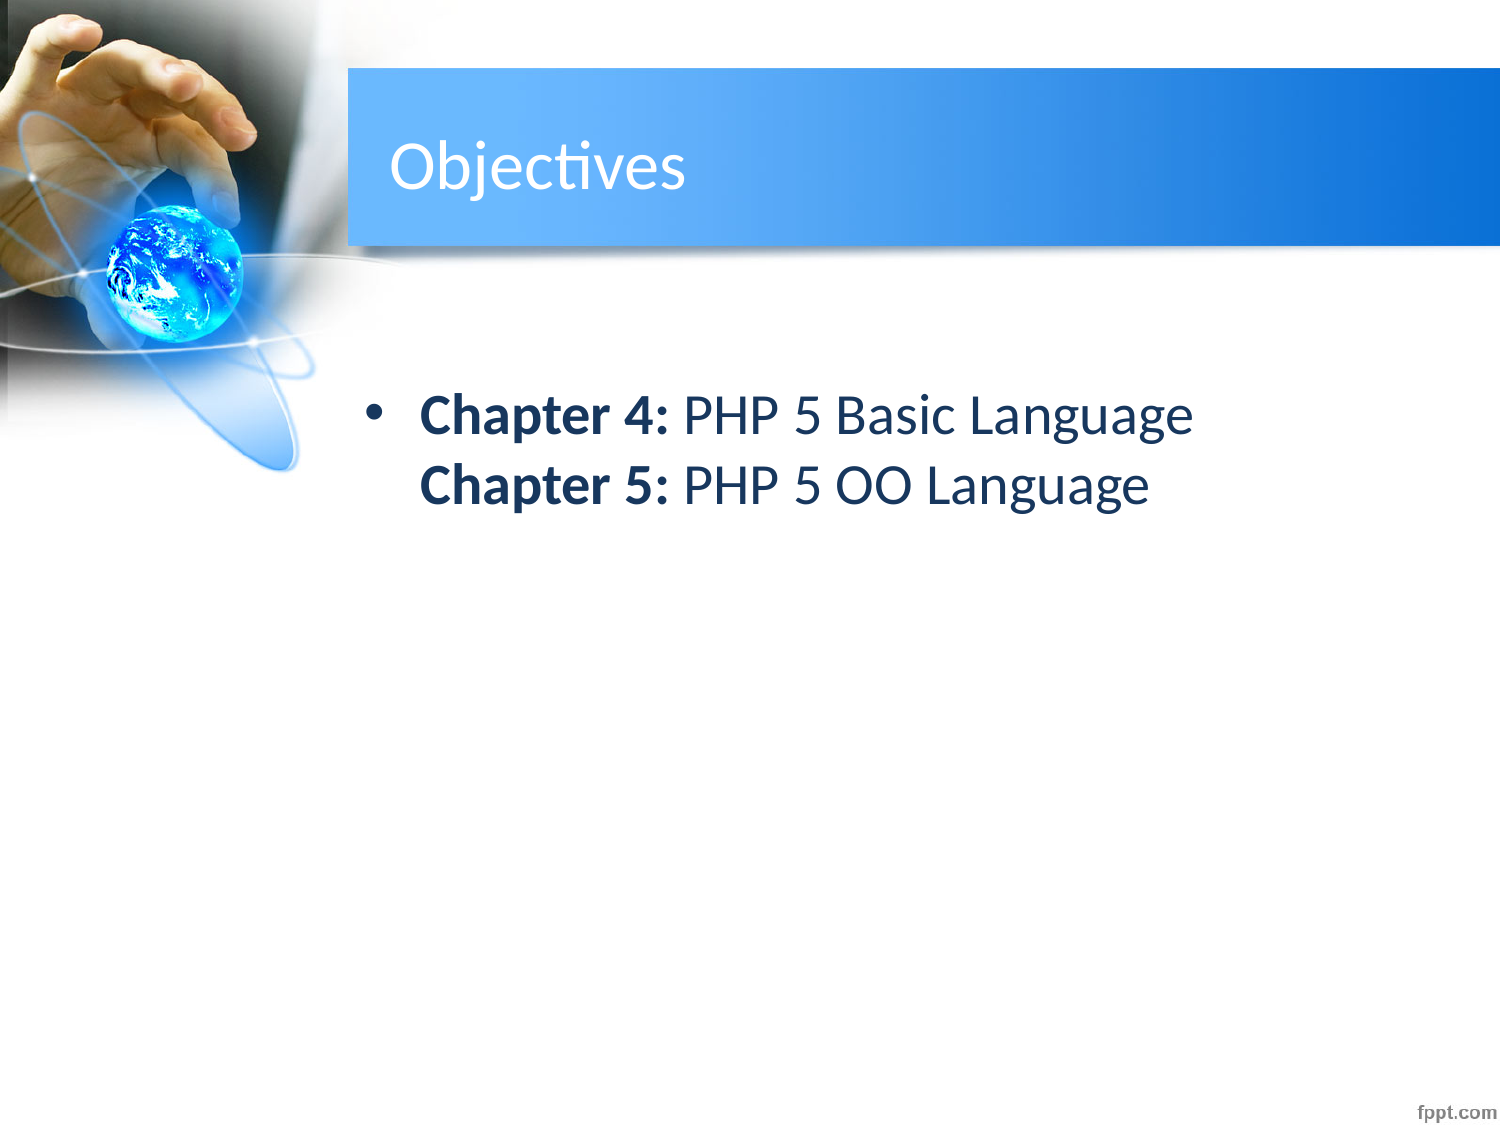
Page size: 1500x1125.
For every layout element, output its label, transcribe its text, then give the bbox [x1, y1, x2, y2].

list Chapter 4: PHP 5 Basic Language Chapter 5: PHP 5 OO Language [349, 286, 1402, 1039]
picture [0, 0, 1500, 1125]
title Objectives [374, 111, 1452, 212]
